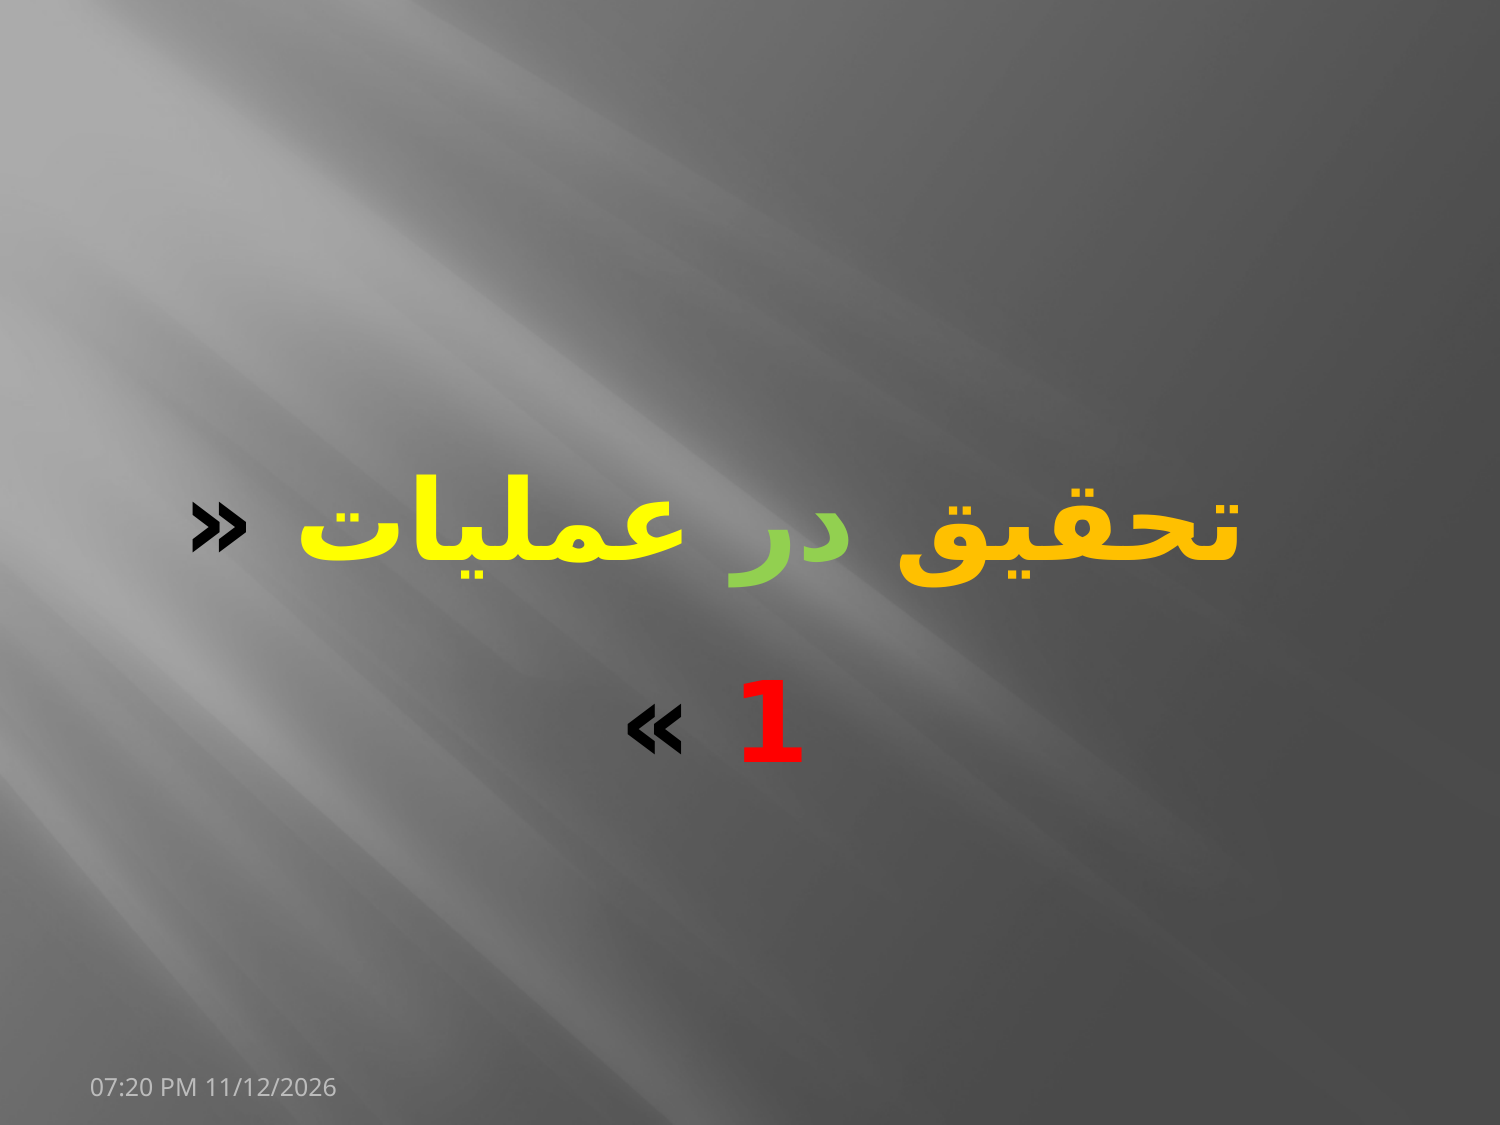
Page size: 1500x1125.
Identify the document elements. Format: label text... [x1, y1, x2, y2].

text_box تحقیق در عملیات « 1 » [135, 373, 1294, 793]
slide_number 18/دسامبر/29 [75, 1052, 425, 1113]
